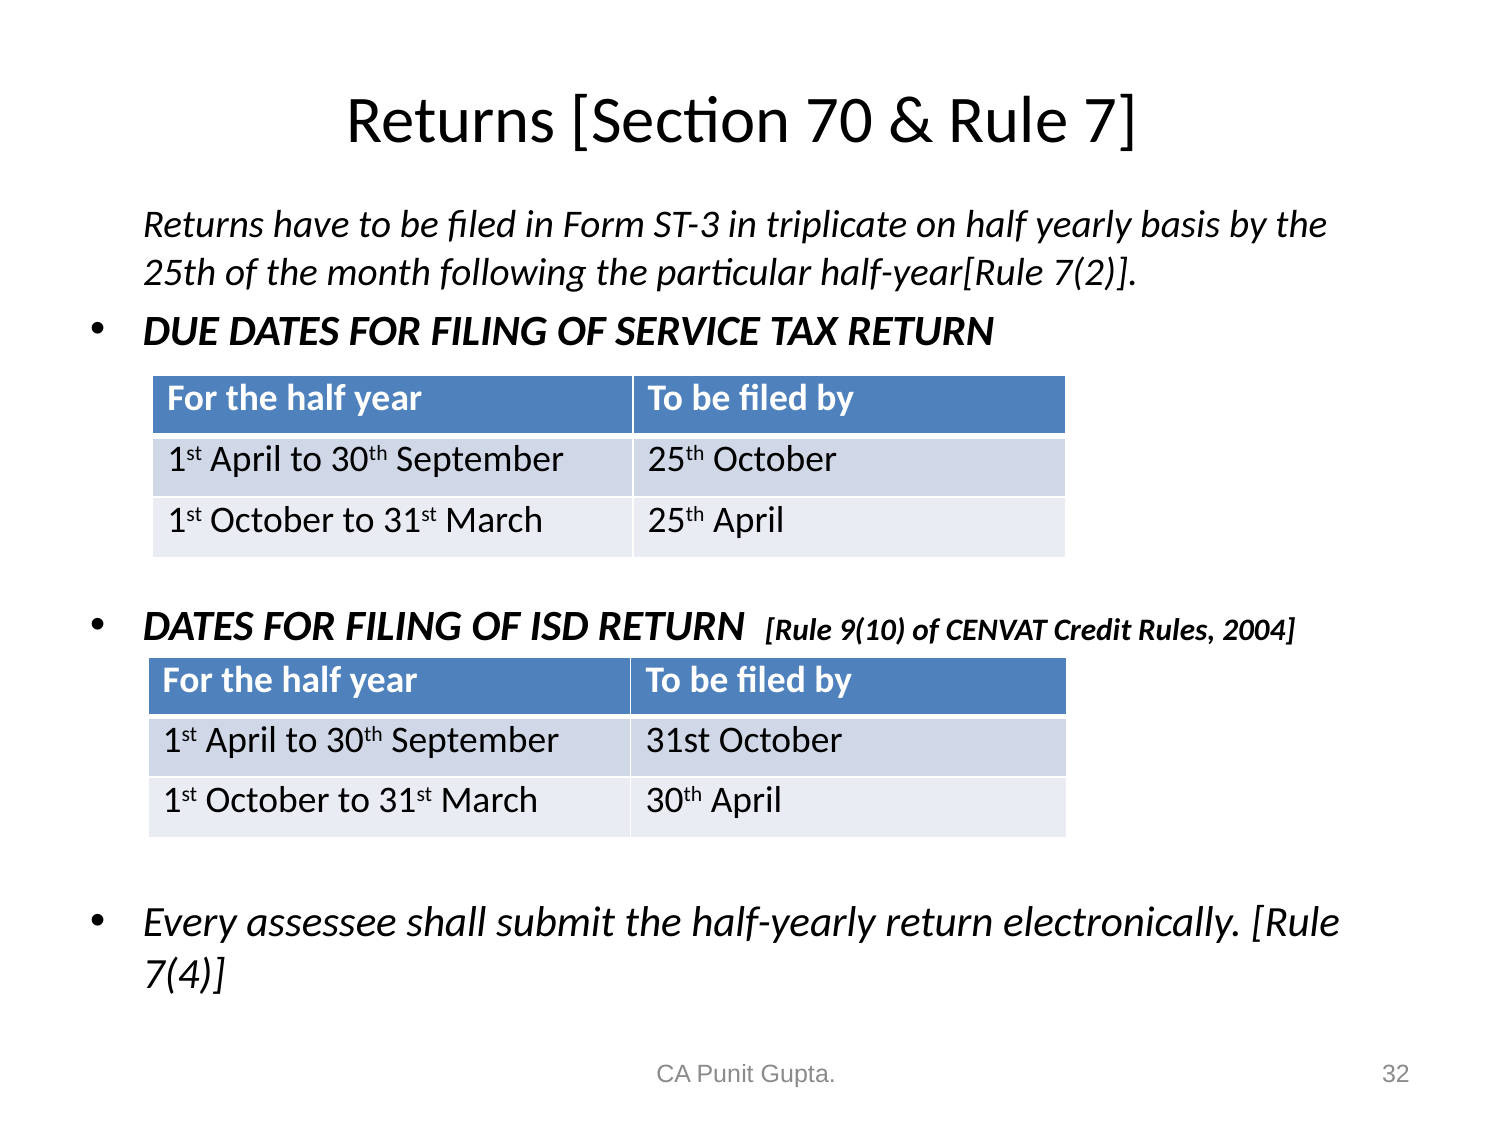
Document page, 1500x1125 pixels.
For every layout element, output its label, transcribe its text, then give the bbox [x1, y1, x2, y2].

table_cell 30th April [631, 778, 1066, 837]
table_cell 1st October to 31st March [153, 498, 632, 557]
table_cell 25th October [634, 439, 1065, 496]
table_cell 1st April to 30th September [149, 719, 630, 776]
table_header For the half year [153, 376, 632, 433]
table_header To be filed by [634, 376, 1065, 433]
slide_number 32 [1074, 1042, 1425, 1103]
title Returns [Section 70 & Rule 7] [75, 45, 1425, 187]
footer CA Punit Gupta. [512, 1042, 988, 1103]
table_header For the half year [149, 658, 630, 714]
table_cell 1st April to 30th September [153, 439, 632, 496]
table_cell 31st October [631, 719, 1066, 776]
table_cell 25th April [634, 498, 1065, 557]
table_cell 1st October to 31st March [149, 778, 630, 837]
table_header To be filed by [631, 658, 1066, 714]
list Returns have to be filed in Form ST-3 in triplicate on half yearly basis by the 25th of the month following the particular half-year[Rule 7(2)]. DUE DATES FOR FILING OF SERVICE TAX RETURN DATES FOR FILING OF ISD RETURN [Rule 9(10) of CENVAT Credit Rules, 2004] Every assessee shall submit the half-yearly return electronically. [Rule 7(4)] [75, 187, 1425, 1005]
